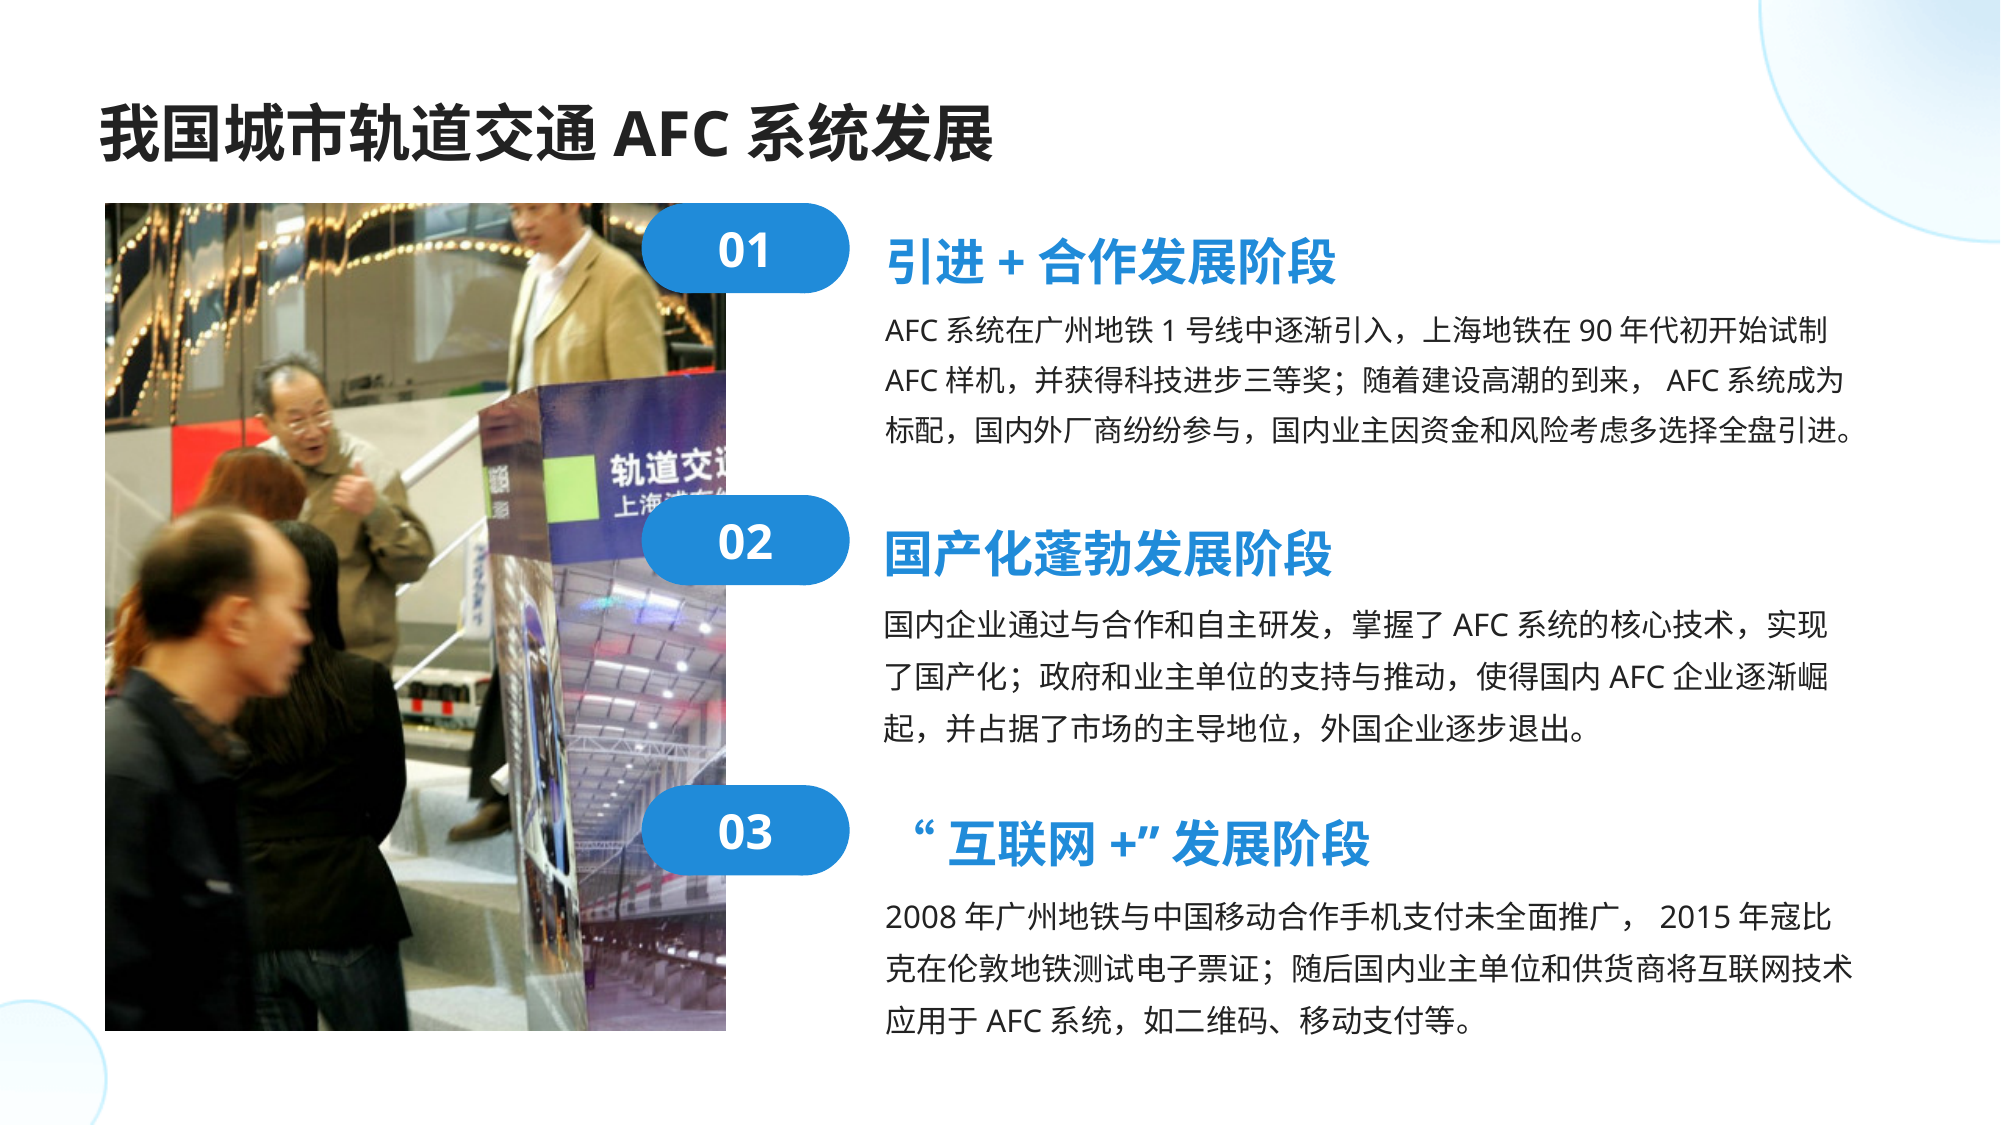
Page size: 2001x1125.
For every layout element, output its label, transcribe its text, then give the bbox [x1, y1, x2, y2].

text_box 国产化蓬勃发展阶段 [862, 483, 1895, 598]
text_box [731, 495, 795, 501]
text_box “互联网+”发展阶段 [864, 773, 1897, 888]
text_box [731, 579, 799, 586]
text_box 引进+合作发展阶段 [864, 191, 1897, 306]
text_box 01 [731, 209, 809, 287]
text_box 国内企业通过与合作和自主研发，掌握了AFC系统的核心技术，实现了国产化；政府和业主单位的支持与推动，使得国内AFC企业逐渐崛起，并占据了市场的主导地位，外国企业逐步退出。 [862, 569, 1868, 775]
text_box 02 [731, 501, 809, 579]
text_box 03 [731, 791, 809, 869]
text_box [728, 203, 795, 209]
text_box AFC系统在广州地铁1号线中逐渐引入，上海地铁在90年代初开始试制AFC样机，并获得科技进步三等奖；随着建设高潮的到来，AFC系统成为标配，国内外厂商纷纷参与，国内业主因资金和风险考虑多选择全盘引进。 [864, 277, 1870, 483]
text_box [731, 785, 796, 791]
text_box [731, 869, 798, 876]
picture [0, 0, 2001, 1125]
text_box 我国城市轨道交通AFC系统发展 [78, 43, 1922, 189]
text_box [781, 203, 850, 294]
text_box 2008年广州地铁与中国移动合作手机支付未全面推广，2015年寇比克在伦敦地铁测试电子票证；随后国内业主单位和供货商将互联网技术应用于AFC系统，如二维码、移动支付等。 [864, 861, 1870, 1067]
text_box [731, 287, 799, 294]
text_box [781, 495, 850, 586]
text_box [781, 785, 850, 876]
